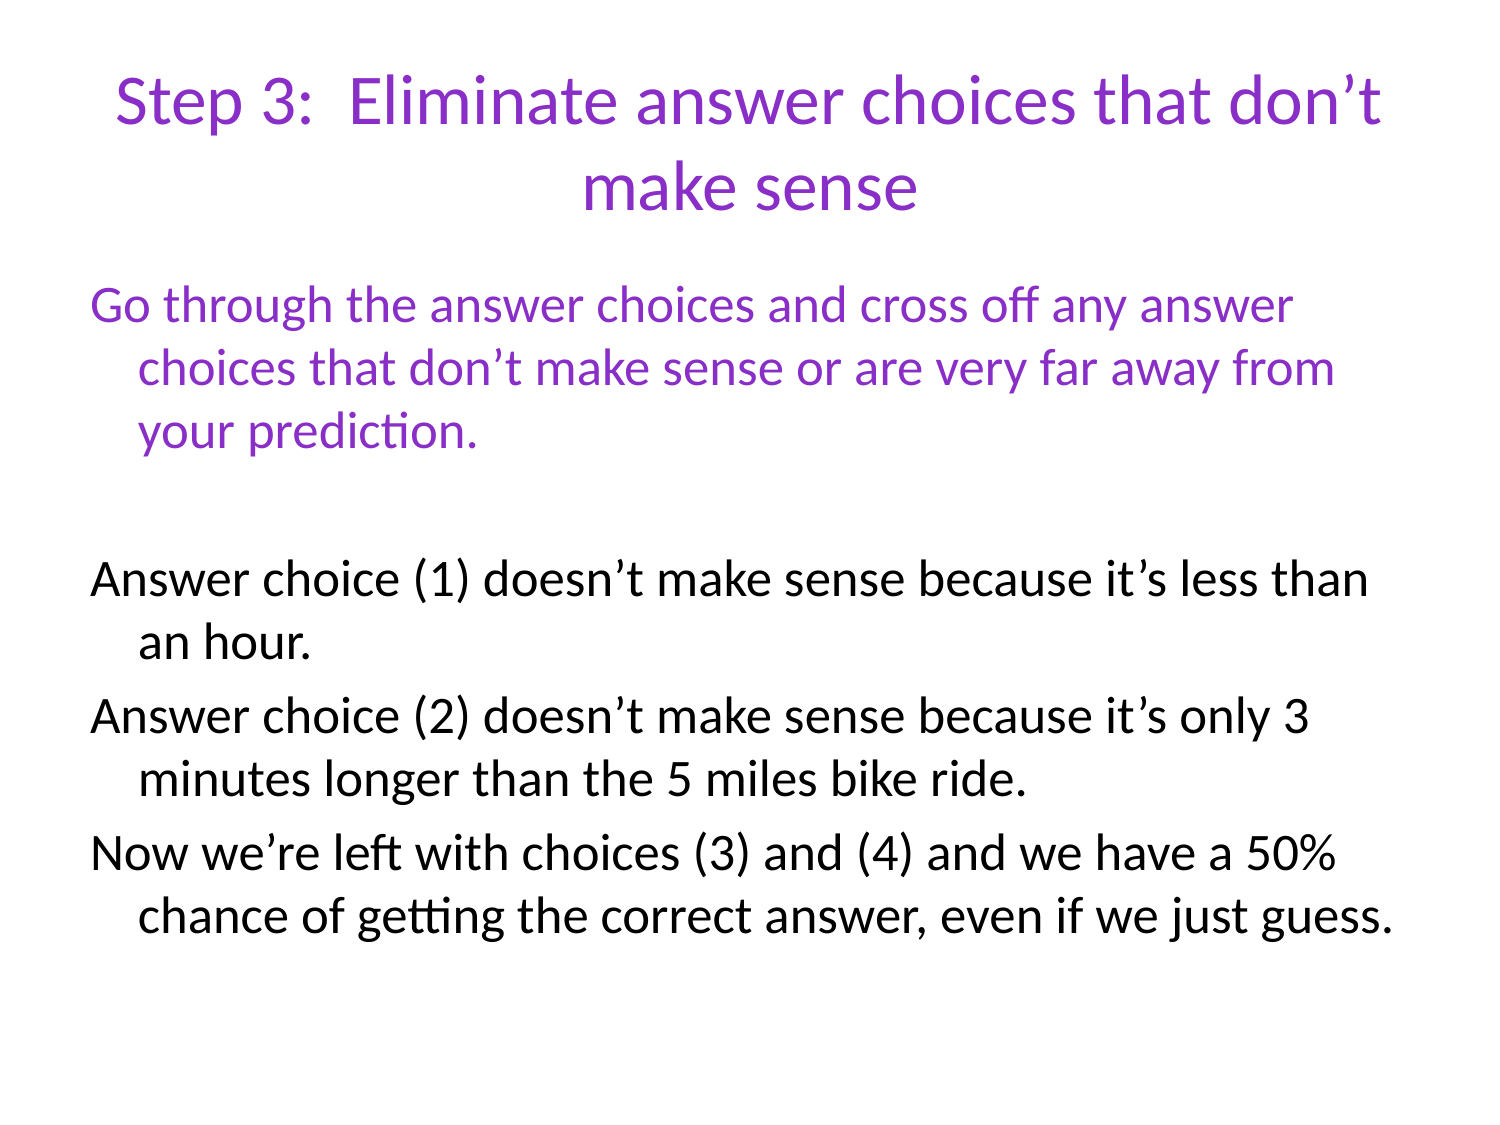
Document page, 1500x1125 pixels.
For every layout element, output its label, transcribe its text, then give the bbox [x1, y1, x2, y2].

title Step 3: Eliminate answer choices that don’t make sense [75, 45, 1425, 233]
list Go through the answer choices and cross off any answer choices that don’t make sense or are very far away from your prediction. Answer choice (1) doesn’t make sense because it’s less than an hour. Answer choice (2) doesn’t make sense because it’s only 3 minutes longer than the 5 miles bike ride. Now we’re left with choices (3) and (4) and we have a 50% chance of getting the correct answer, even if we just guess. [75, 262, 1425, 1005]
